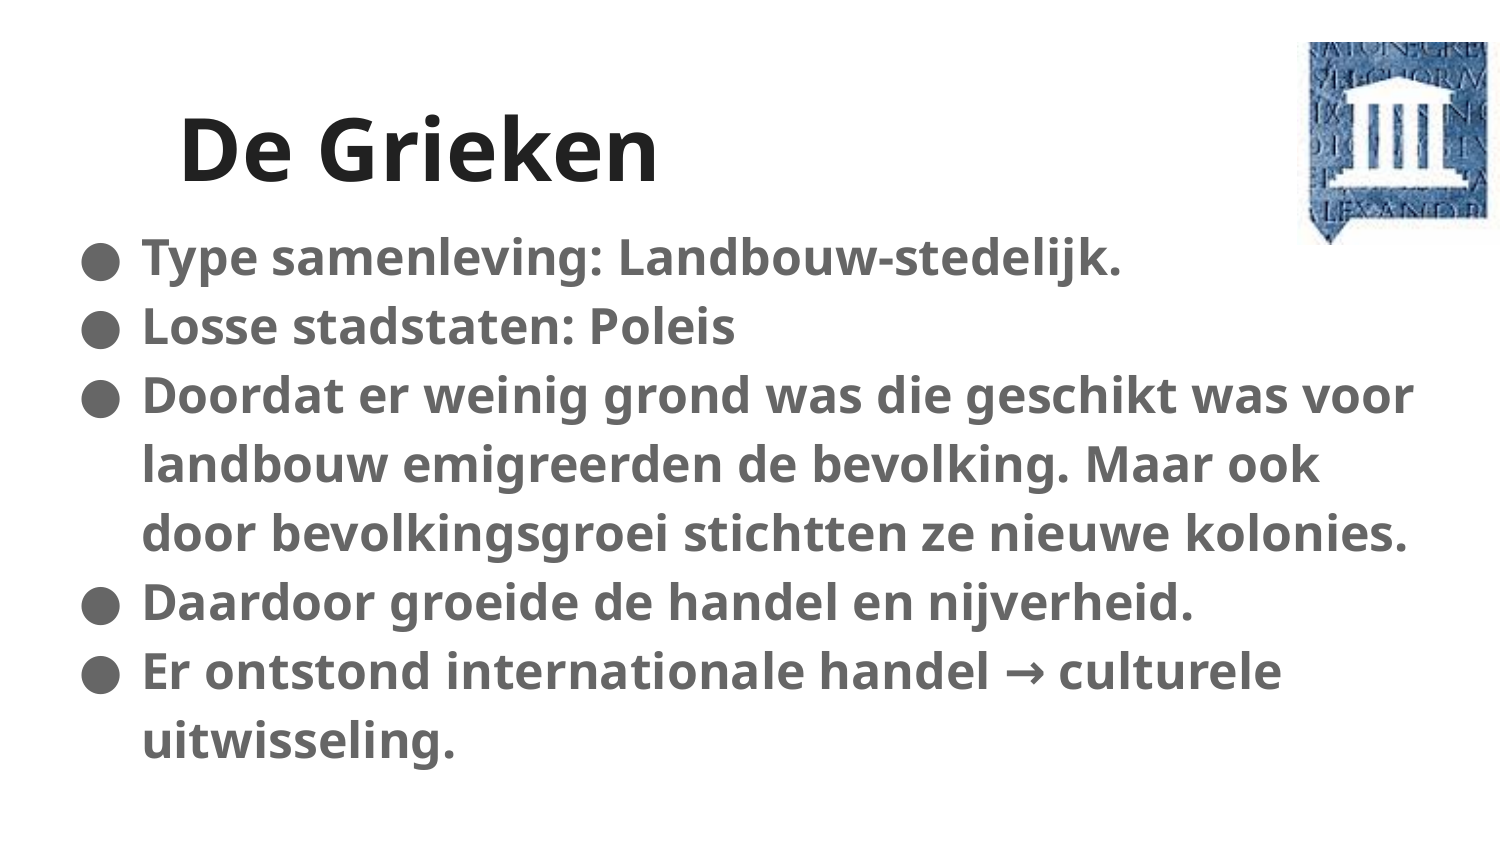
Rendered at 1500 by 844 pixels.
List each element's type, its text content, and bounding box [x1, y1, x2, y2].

title De Grieken [162, 79, 1500, 175]
list Type samenleving: Landbouw-stedelijk. Losse stadstaten: Poleis Doordat er weinig grond was die geschikt was voor landbouw emigreerden de bevolking. Maar ook door bevolkingsgroei stichtten ze nieuwe kolonies. Daardoor groeide de handel en nijverheid. Er ontstond internationale handel → culturele uitwisseling. [51, 201, 1449, 750]
picture [1297, 175, 1500, 245]
picture [1297, 42, 1500, 79]
